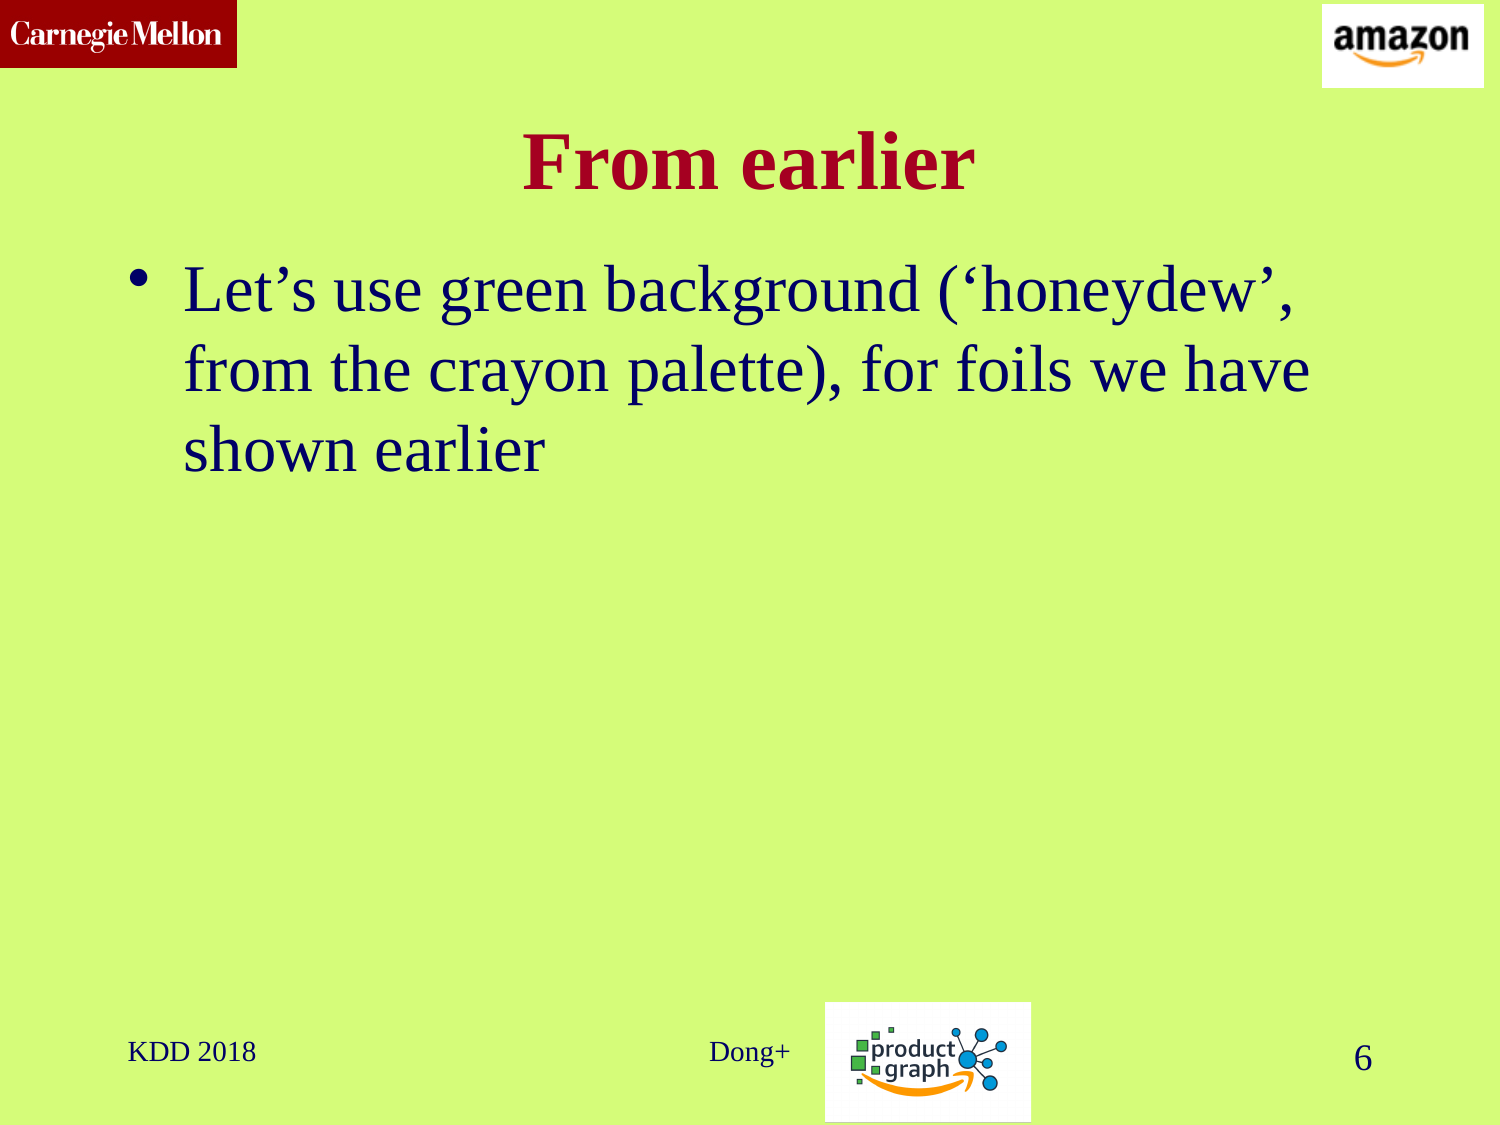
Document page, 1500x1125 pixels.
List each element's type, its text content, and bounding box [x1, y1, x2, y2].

picture [1322, 4, 1484, 88]
list Let’s use green background (‘honeydew’, from the crayon palette), for foils we have shown earlier [112, 237, 1388, 1001]
footer Dong+ [512, 1024, 988, 1101]
slide_number 6 [1074, 1024, 1388, 1101]
title From earlier [112, 99, 1388, 213]
picture [0, 0, 237, 68]
slide_number KDD 2018 [112, 1024, 426, 1101]
